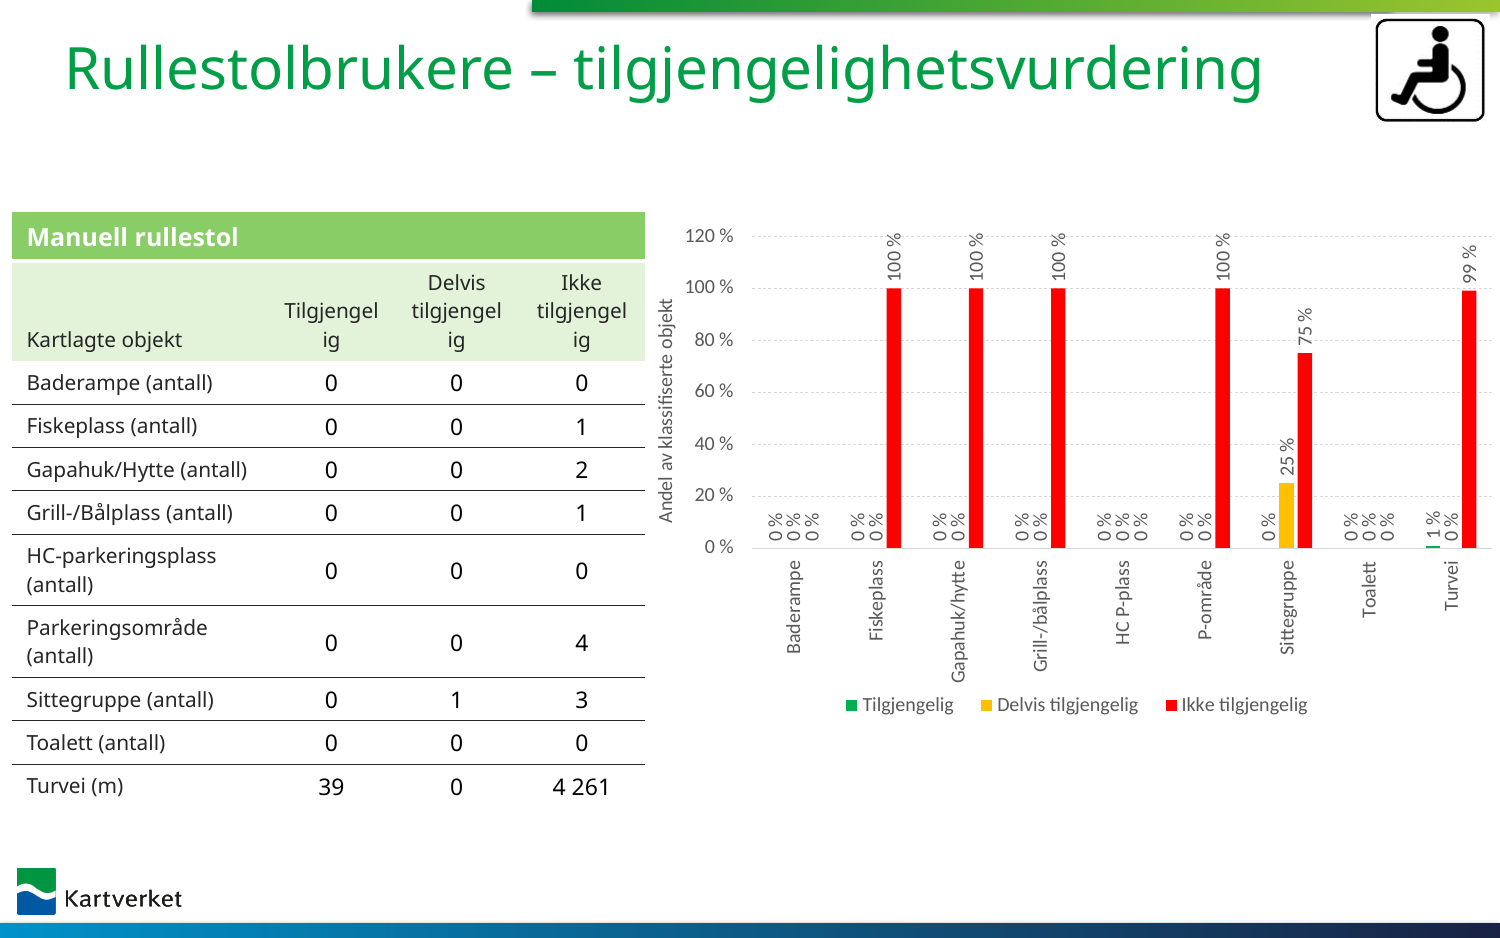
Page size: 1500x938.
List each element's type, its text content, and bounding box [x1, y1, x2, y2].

table_cell 1 [519, 405, 638, 447]
table_cell Sittegruppe (antall) [12, 678, 269, 720]
table_cell 0 [269, 721, 394, 764]
table_cell 0 [394, 765, 519, 807]
table_cell 0 [519, 721, 645, 764]
table_cell Gapahuk/Hytte (antall) [12, 448, 269, 490]
table_cell 0 [269, 535, 394, 605]
table_cell Turvei (m) [12, 765, 269, 807]
table_cell 0 [394, 606, 519, 677]
table_cell 0 [269, 448, 394, 490]
table_cell Delvis tilgjengelig [394, 263, 519, 361]
table_cell 0 [269, 405, 394, 447]
table_cell 39 [269, 765, 394, 807]
table_cell 0 [394, 448, 519, 490]
table_cell 0 [269, 361, 394, 404]
table_cell 4 261 [519, 765, 645, 807]
table_cell 0 [519, 361, 638, 404]
table_cell 0 [269, 678, 394, 720]
table_cell Kartlagte objekt [12, 263, 269, 361]
table_cell 3 [519, 678, 638, 720]
table_cell Parkeringsområde (antall) [12, 606, 269, 677]
table_cell 0 [269, 606, 394, 677]
picture [1371, 13, 1491, 127]
table_cell 0 [394, 535, 519, 605]
table_cell 0 [394, 405, 519, 447]
table_cell 4 [519, 606, 638, 677]
table_cell 0 [269, 491, 394, 534]
table_cell 0 [394, 361, 519, 404]
table_cell Tilgjengelig [269, 263, 394, 361]
table_cell 0 [394, 721, 519, 764]
table_cell 0 [394, 491, 519, 534]
table_cell Toalett (antall) [12, 721, 269, 764]
table_cell HC-parkeringsplass (antall) [12, 535, 269, 605]
table_cell 1 [394, 678, 519, 720]
table_cell 0 [519, 535, 638, 605]
text_box Rullestolbrukere – tilgjengelighetsvurdering [49, 12, 1372, 109]
table_cell 1 [519, 491, 638, 534]
table_cell Baderampe (antall) [12, 361, 269, 404]
table_cell Fiskeplass (antall) [12, 405, 269, 447]
table_cell Grill-/Bålplass (antall) [12, 491, 269, 534]
table_header Manuell rullestol [12, 212, 645, 259]
table_cell 2 [519, 448, 638, 490]
table_cell Ikke tilgjengelig [519, 263, 638, 361]
picture [643, 218, 1500, 728]
